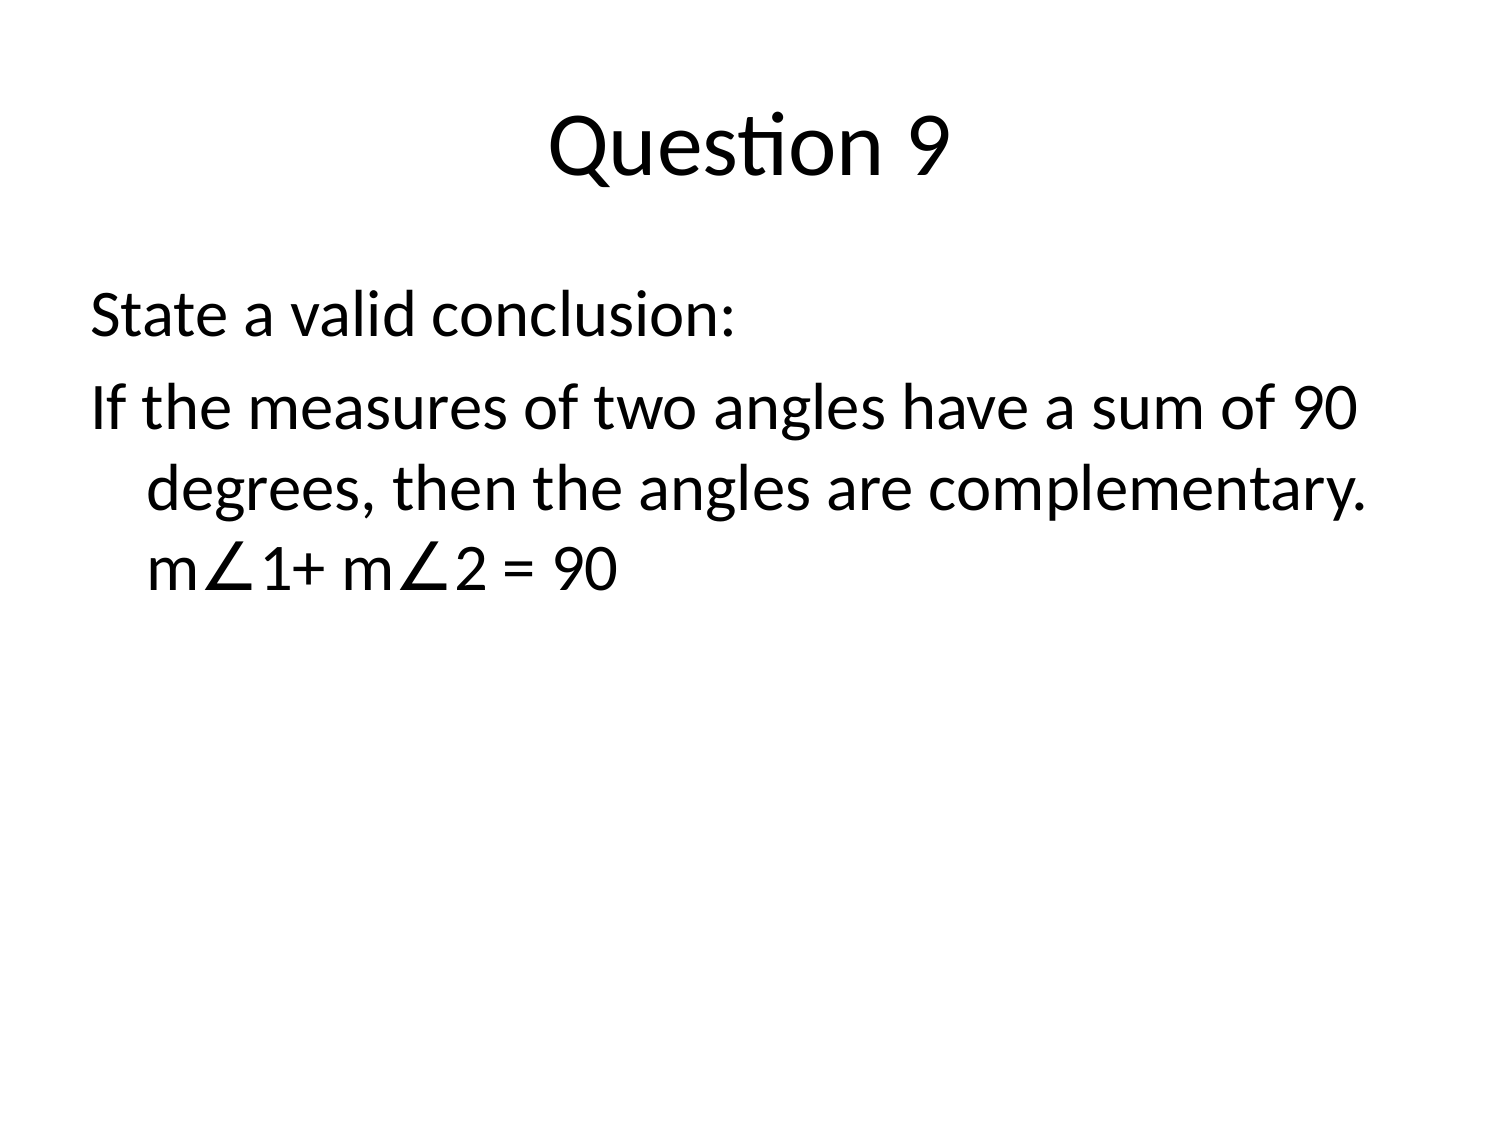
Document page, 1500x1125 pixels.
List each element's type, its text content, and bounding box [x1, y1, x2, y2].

title Question 9 [75, 45, 1425, 233]
list State a valid conclusion: If the measures of two angles have a sum of 90 degrees, then the angles are complementary. m∠1+ m∠2 = 90 [75, 262, 1425, 1005]
